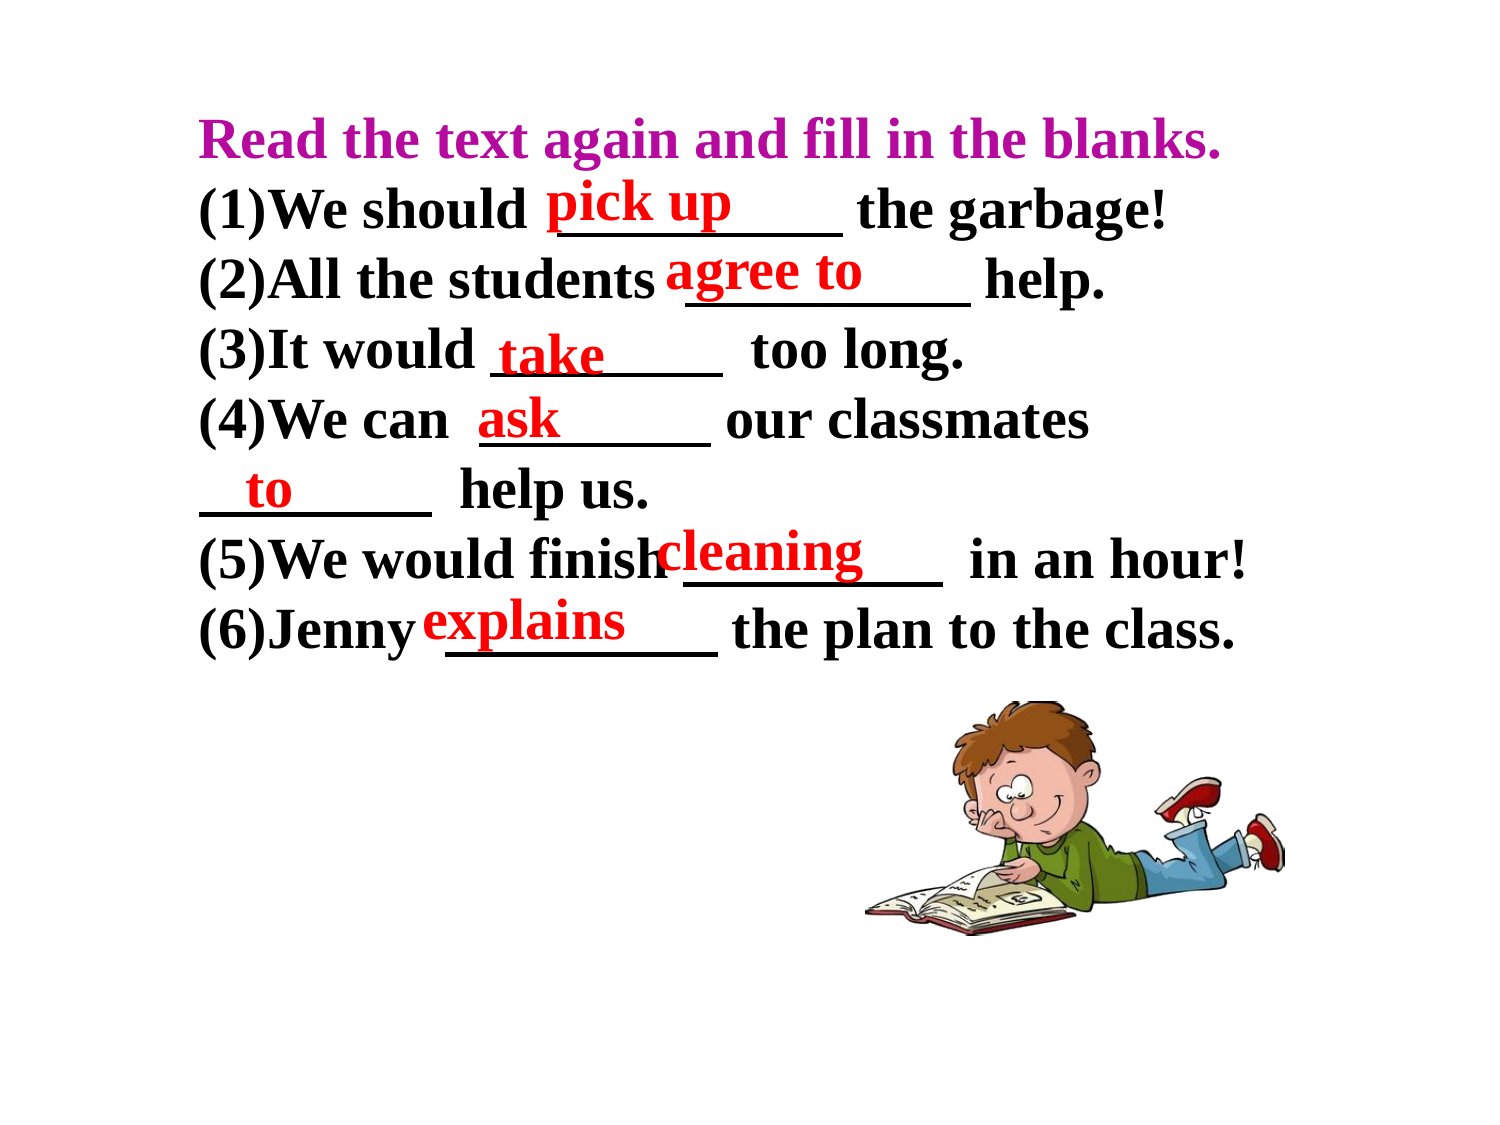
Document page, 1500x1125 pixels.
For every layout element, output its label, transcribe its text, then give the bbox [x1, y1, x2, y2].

text_box pick up [532, 155, 749, 240]
text_box take [484, 308, 621, 394]
text_box ask to [230, 371, 597, 527]
text_box agree to [651, 223, 879, 309]
text_box explains [407, 574, 642, 659]
text_box Read the text again and fill in the blanks. (1)We should the garbage! (2)All the students help. (3)It would too long. (4)We can our classmates help us. (5)We would finish in an hour! (6)Jenny the plan to the class. [146, 92, 1309, 738]
text_box cleaning [641, 504, 879, 590]
picture [865, 701, 1286, 937]
